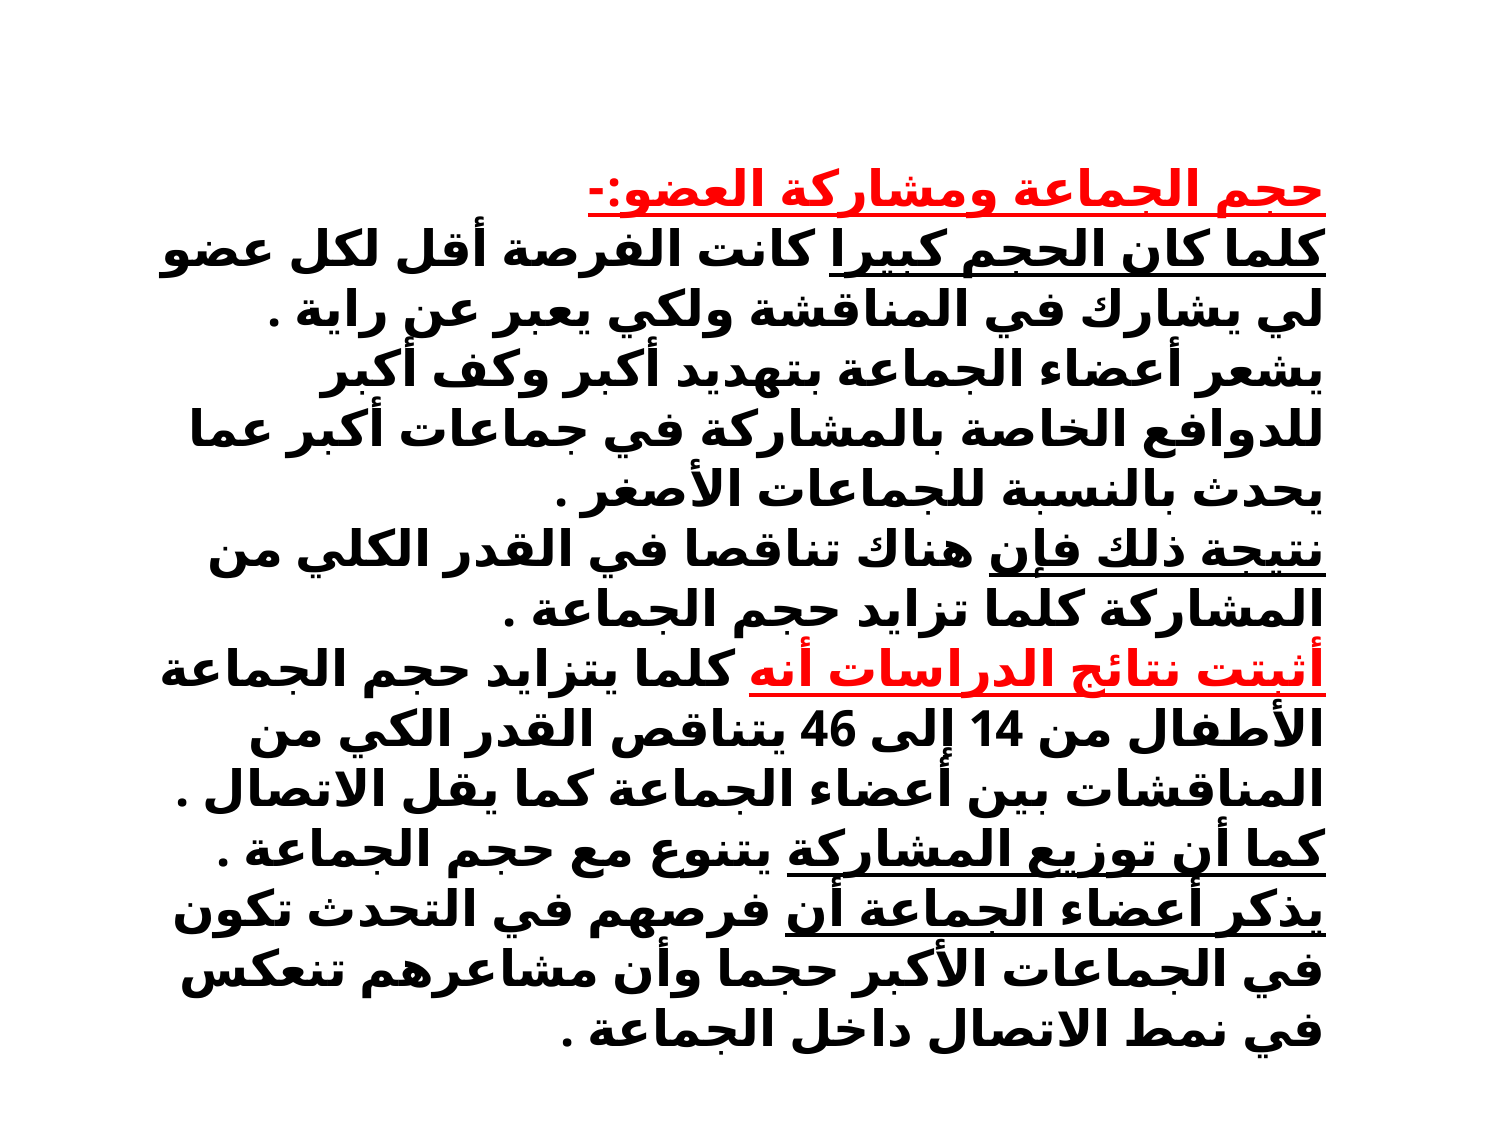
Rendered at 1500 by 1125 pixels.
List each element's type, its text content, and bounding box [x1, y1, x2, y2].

text_box حجم الجماعة ومشاركة العضو:- كلما كان الحجم كبيرا كانت الفرصة أقل لكل عضو لي يشارك في المناقشة ولكي يعبر عن راية . يشعر أعضاء الجماعة بتهديد أكبر وكف أكبر للدوافع الخاصة بالمشاركة في جماعات أكبر عما يحدث بالنسبة للجماعات الأصغر . نتيجة ذلك فإن هناك تناقصا في القدر الكلي من المشاركة كلما تزايد حجم الجماعة . أثبتت نتائج الدراسات أنه كلما يتزايد حجم الجماعة الأطفال من 14 إلى 46 يتناقص القدر الكي من المناقشات بين أعضاء الجماعة كما يقل الاتصال . كما أن توزيع المشاركة يتنوع مع حجم الجماعة . يذكر أعضاء الجماعة أن فرصهم في التحدث تكون في الجماعات الأكبر حجما وأن مشاعرهم تنعكس في نمط الاتصال داخل الجماعة . [112, 148, 1341, 1064]
